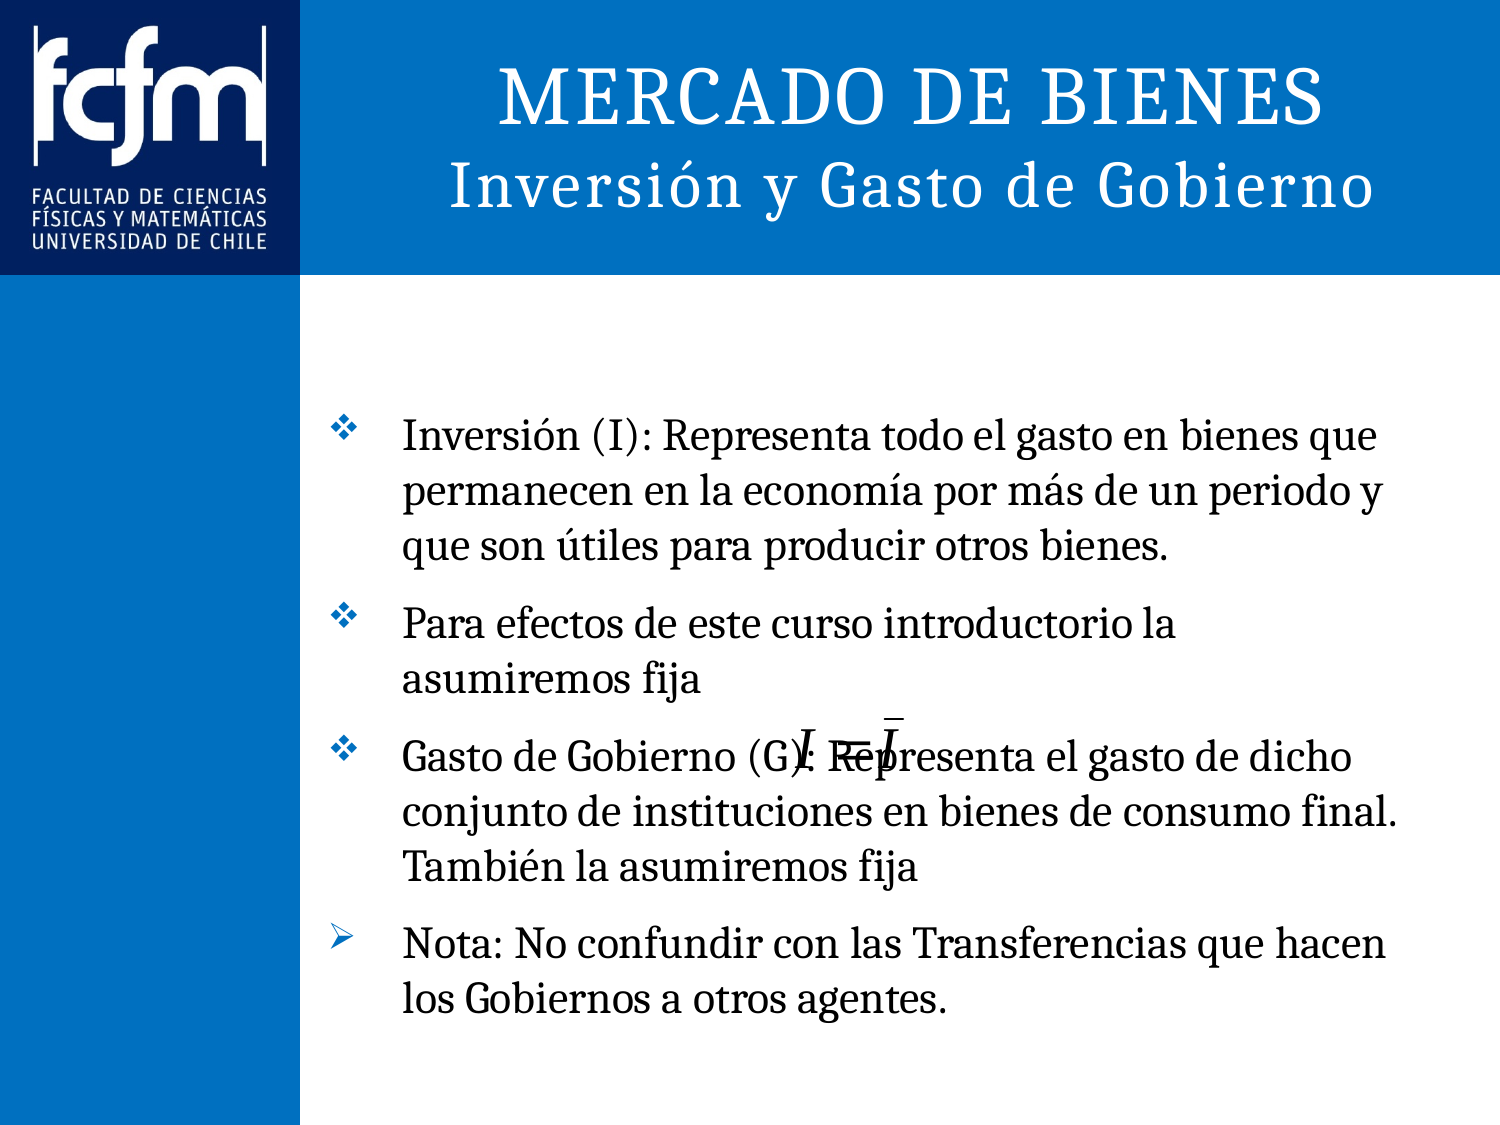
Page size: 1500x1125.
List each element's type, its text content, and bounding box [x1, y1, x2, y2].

picture [29, 18, 272, 254]
text_box Inversión (I): Representa todo el gasto en bienes que permanecen en la economía por más de un periodo y que son útiles para producir otros bienes. Para efectos de este curso introductorio la asumiremos fija Gasto de Gobierno (G): Representa el gasto de dicho conjunto de instituciones en bienes de consumo final. También la asumiremos fija Nota: No confundir con las Transferencias que hacen los Gobiernos a otros agentes. [312, 397, 1416, 1109]
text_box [785, 703, 916, 779]
title MERCADO DE BIENES Inversión y Gasto de Gobierno [399, 37, 1425, 225]
